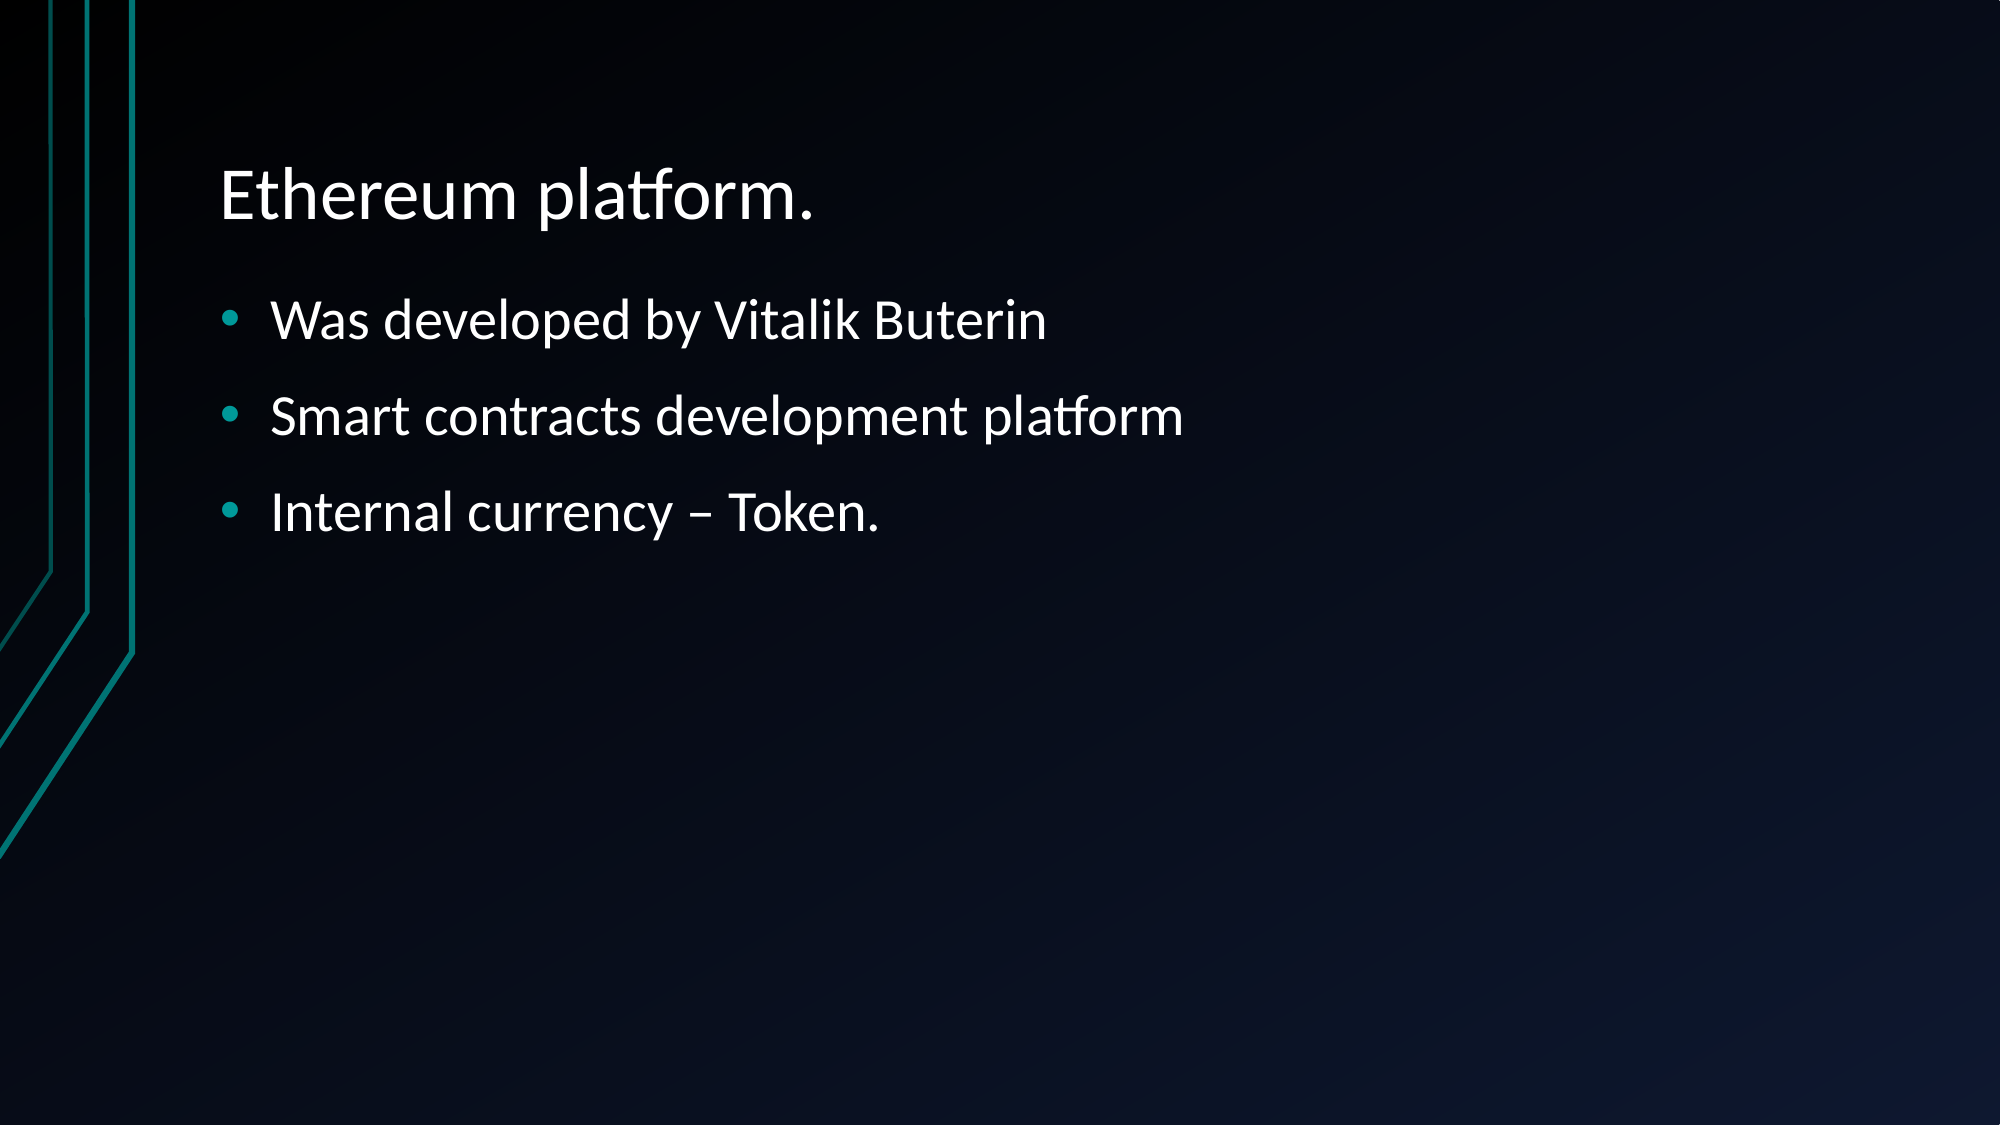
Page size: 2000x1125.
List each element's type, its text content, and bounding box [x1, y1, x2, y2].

title Ethereum platform. [199, 45, 1900, 246]
list Was developed by Vitalik Buterin Smart contracts development platform Internal currency – Token. [199, 279, 1900, 1012]
